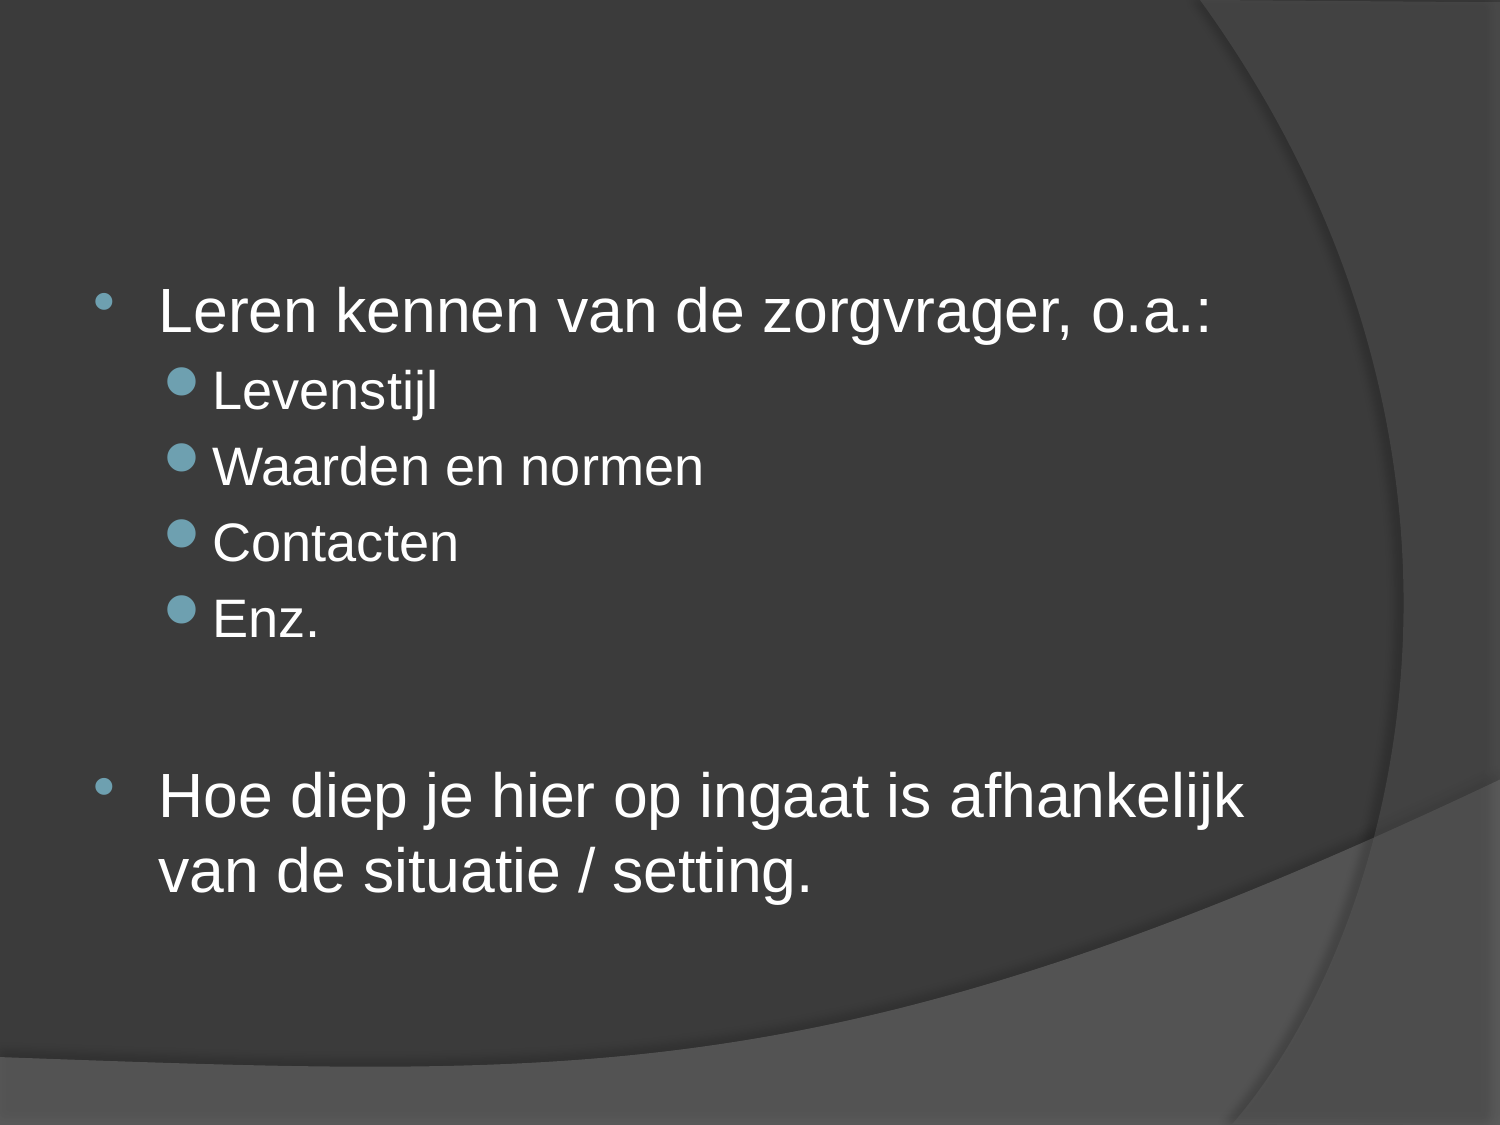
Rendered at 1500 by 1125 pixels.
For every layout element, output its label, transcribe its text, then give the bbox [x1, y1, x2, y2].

list Leren kennen van de zorgvrager, o.a.: Levenstijl Waarden en normen Contacten Enz. Hoe diep je hier op ingaat is afhankelijk van de situatie / setting. [75, 262, 1300, 1005]
